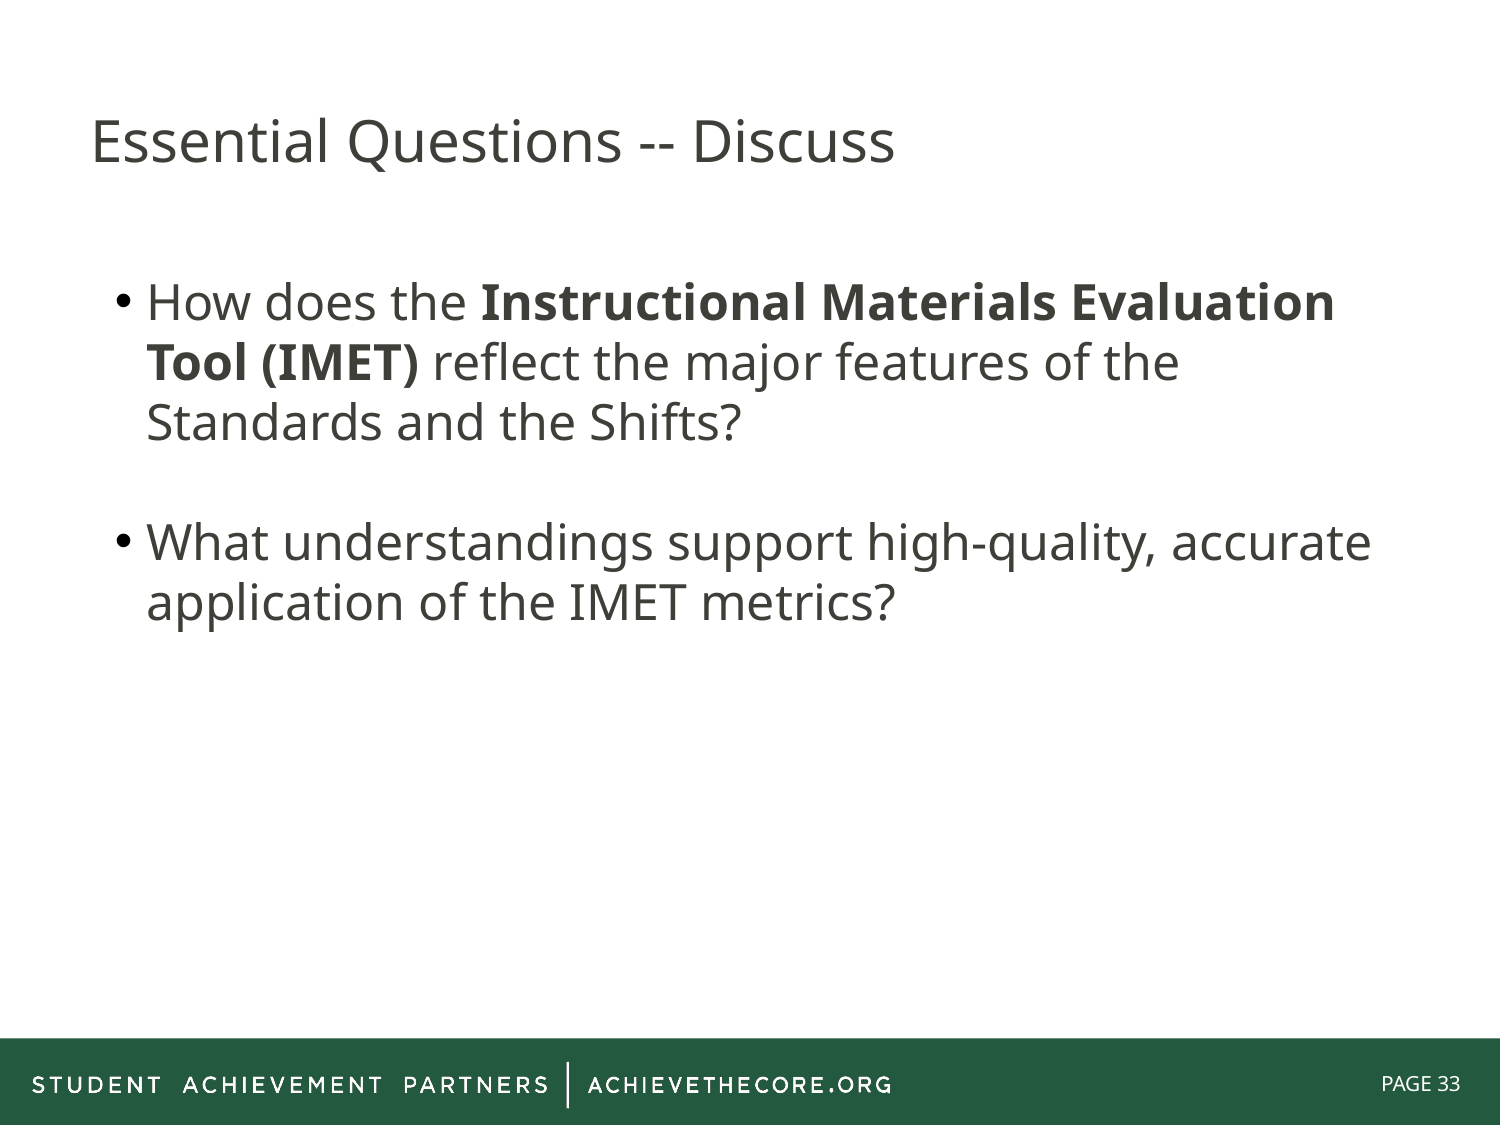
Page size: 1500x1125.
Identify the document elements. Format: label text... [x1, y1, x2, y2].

title Essential Questions -- Discuss [75, 45, 1425, 233]
picture [12, 1055, 911, 1112]
list How does the Instructional Materials Evaluation Tool (IMET) reflect the major features of the Standards and the Shifts? What understandings support high-quality, accurate application of the IMET metrics? [75, 262, 1425, 1005]
